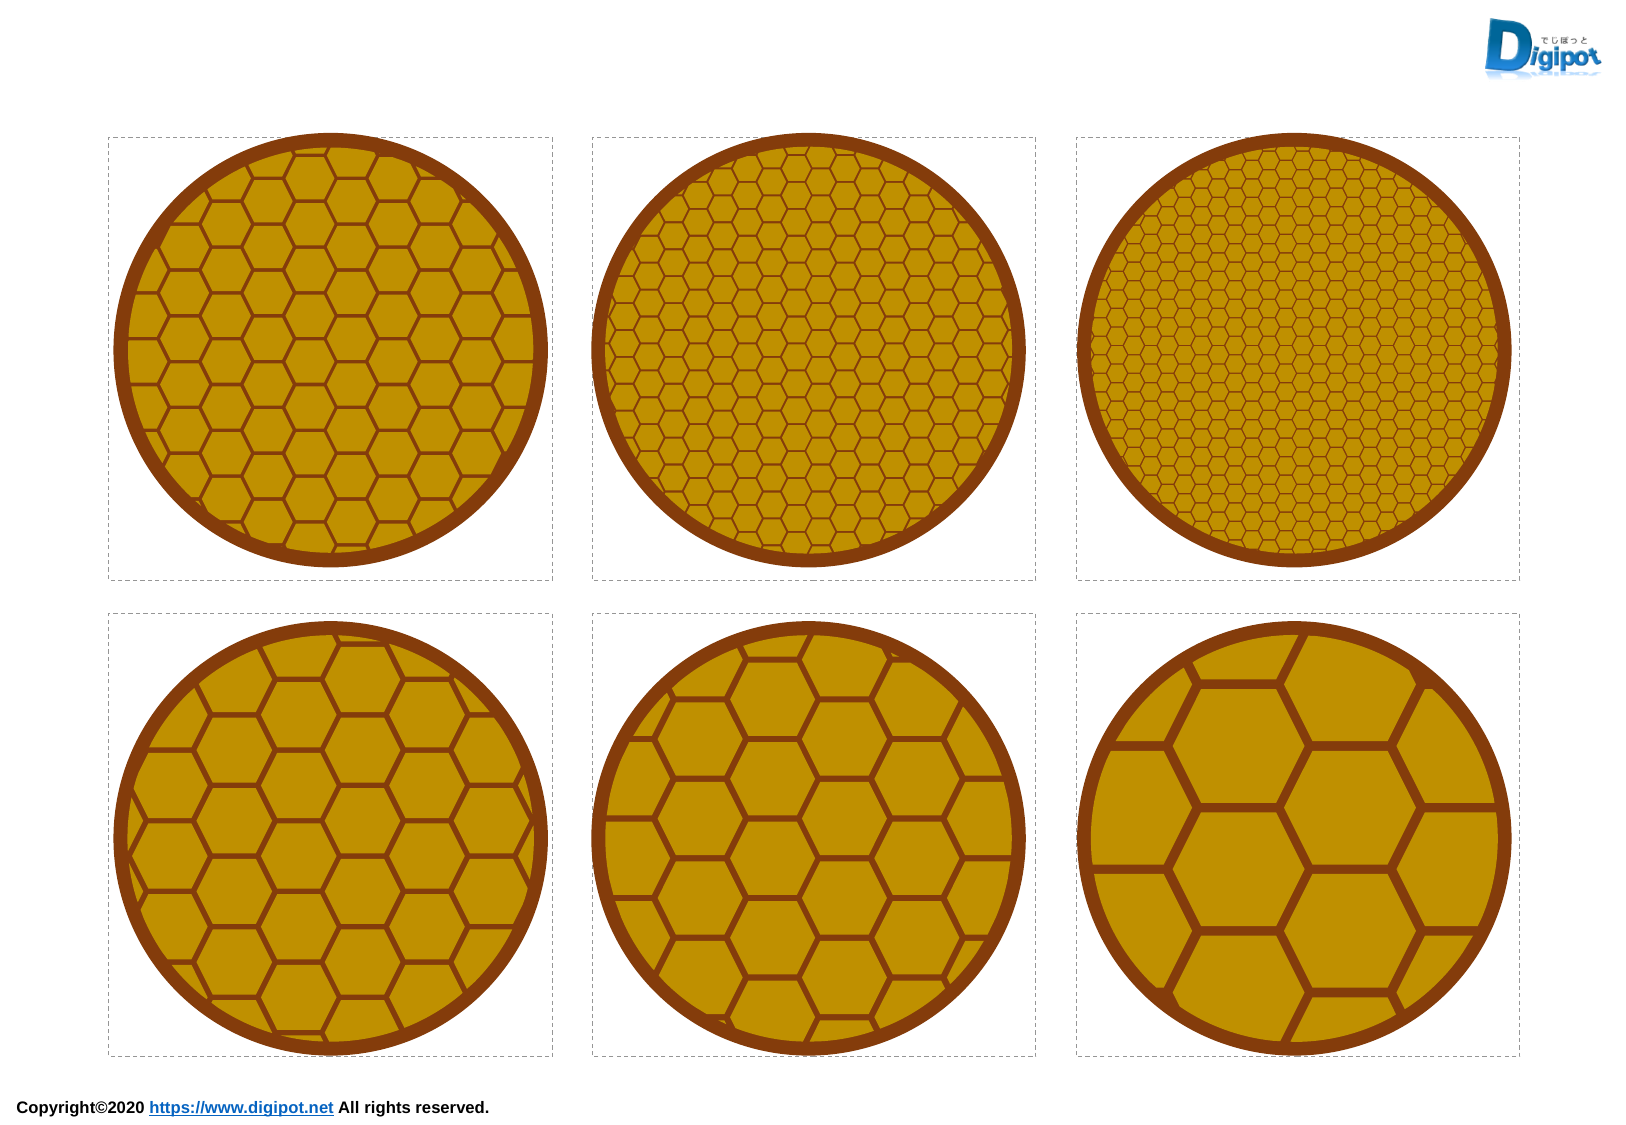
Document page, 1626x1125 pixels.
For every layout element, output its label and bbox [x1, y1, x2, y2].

text_box [591, 621, 1026, 1056]
text_box [113, 132, 548, 568]
text_box [591, 132, 1026, 568]
text_box [1077, 621, 1512, 1056]
picture [1485, 18, 1602, 82]
text_box [1077, 132, 1512, 568]
text_box [113, 621, 548, 1056]
